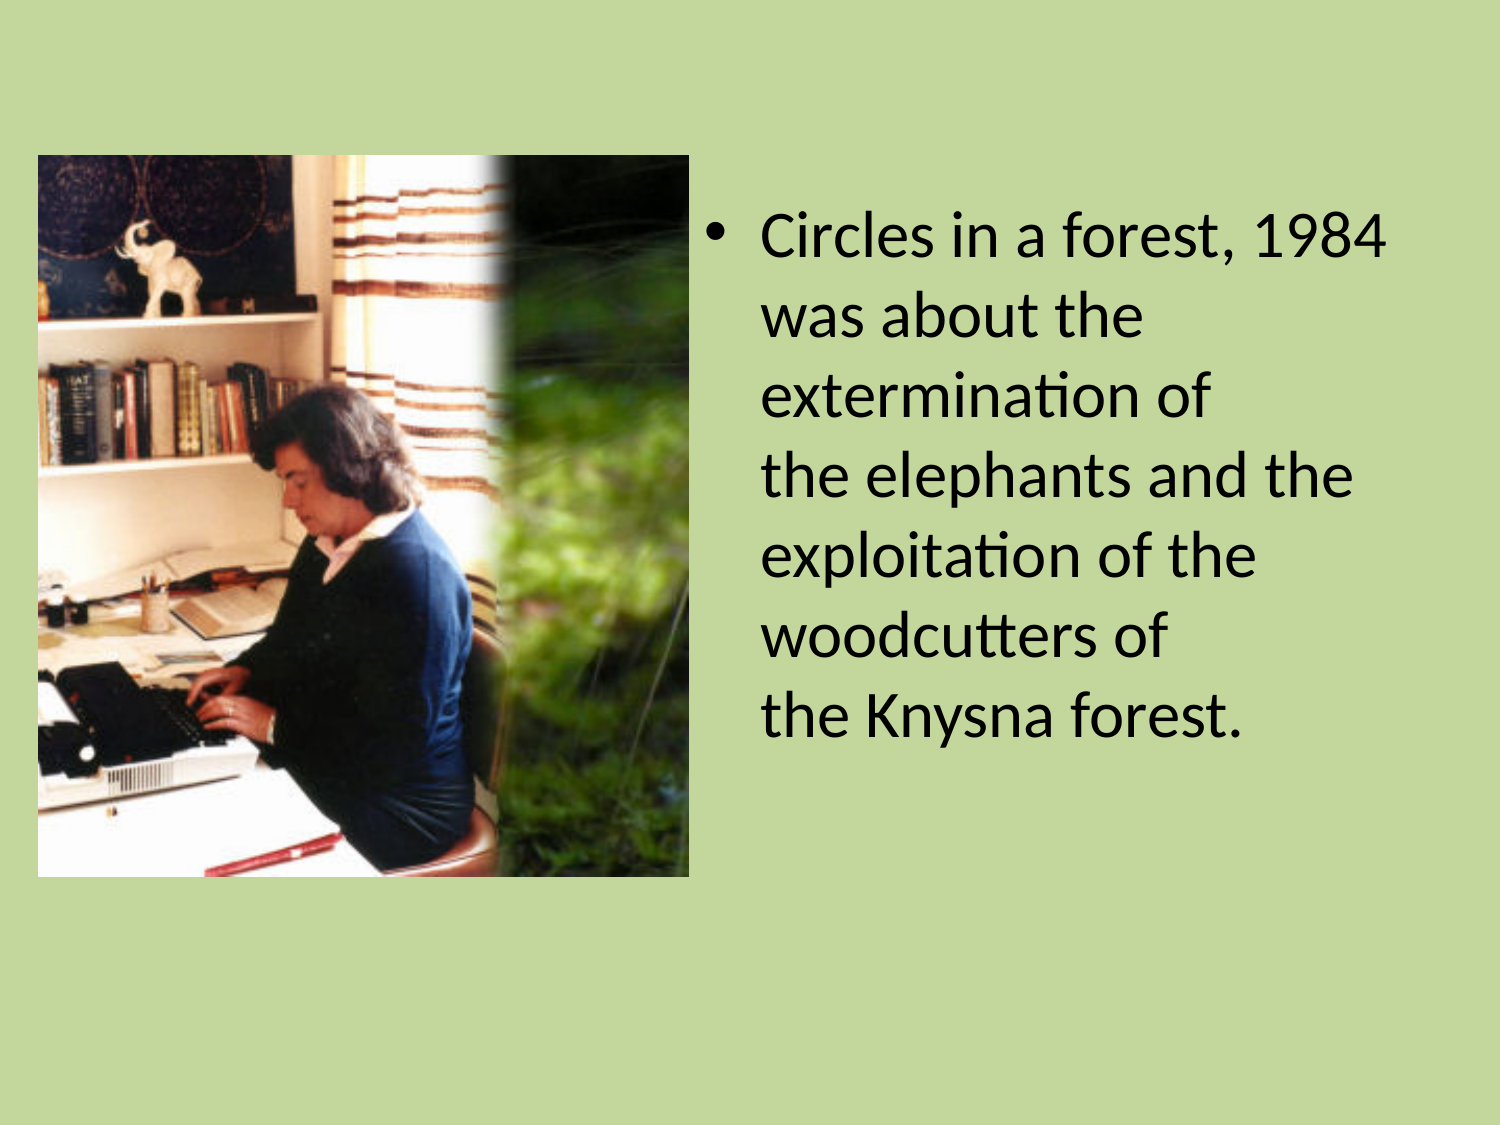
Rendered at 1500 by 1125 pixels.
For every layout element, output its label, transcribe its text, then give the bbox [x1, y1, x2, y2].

list Circles in a forest, 1984 was about the extermination of the elephants and the exploitation of the woodcutters of the Knysna forest. [688, 183, 1464, 1125]
picture [38, 155, 690, 877]
